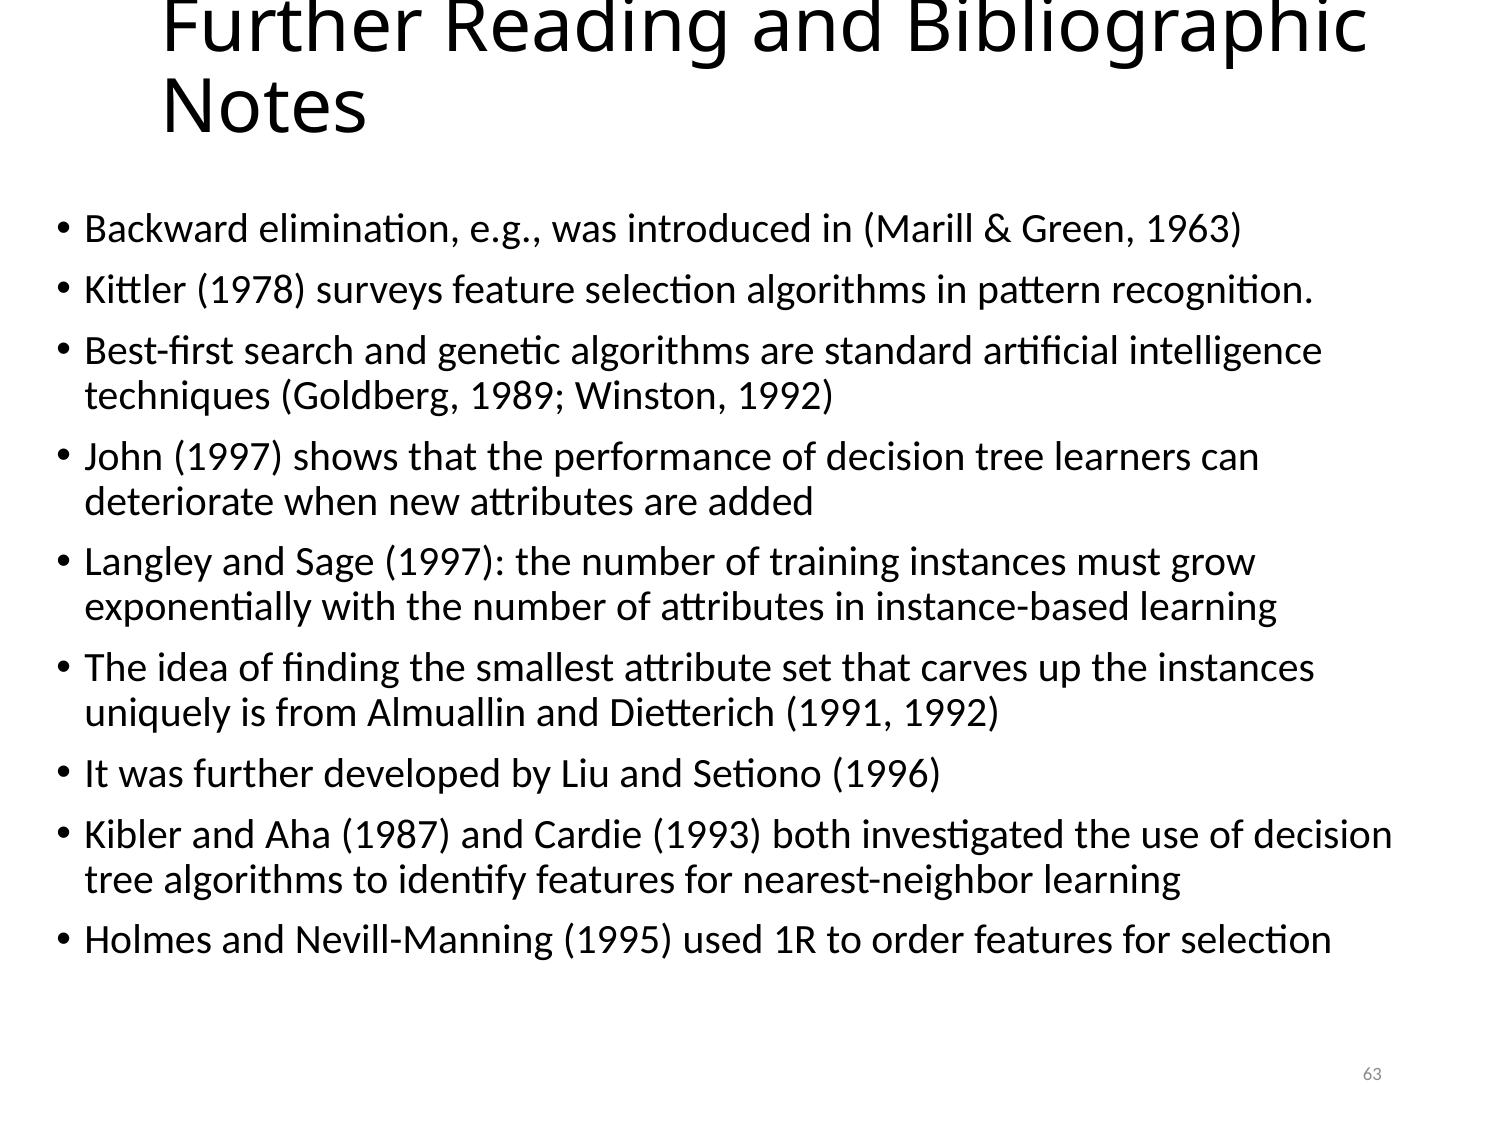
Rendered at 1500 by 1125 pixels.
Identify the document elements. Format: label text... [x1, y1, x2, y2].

slide_number 63 [1059, 1042, 1397, 1103]
title Further Reading and Bibliographic Notes [145, 10, 1397, 126]
list Backward elimination, e.g., was introduced in (Marill & Green, 1963) Kittler (1978) surveys feature selection algorithms in pattern recognition. Best-first search and genetic algorithms are standard artificial intelligence techniques (Goldberg, 1989; Winston, 1992) John (1997) shows that the performance of decision tree learners can deteriorate when new attributes are added Langley and Sage (1997): the number of training instances must grow exponentially with the number of attributes in instance-based learning The idea of finding the smallest attribute set that carves up the instances uniquely is from Almuallin and Dietterich (1991, 1992) It was further developed by Liu and Setiono (1996) Kibler and Aha (1987) and Cardie (1993) both investigated the use of decision tree algorithms to identify features for nearest-neighbor learning Holmes and Nevill-Manning (1995) used 1R to order features for selection [41, 199, 1451, 1014]
